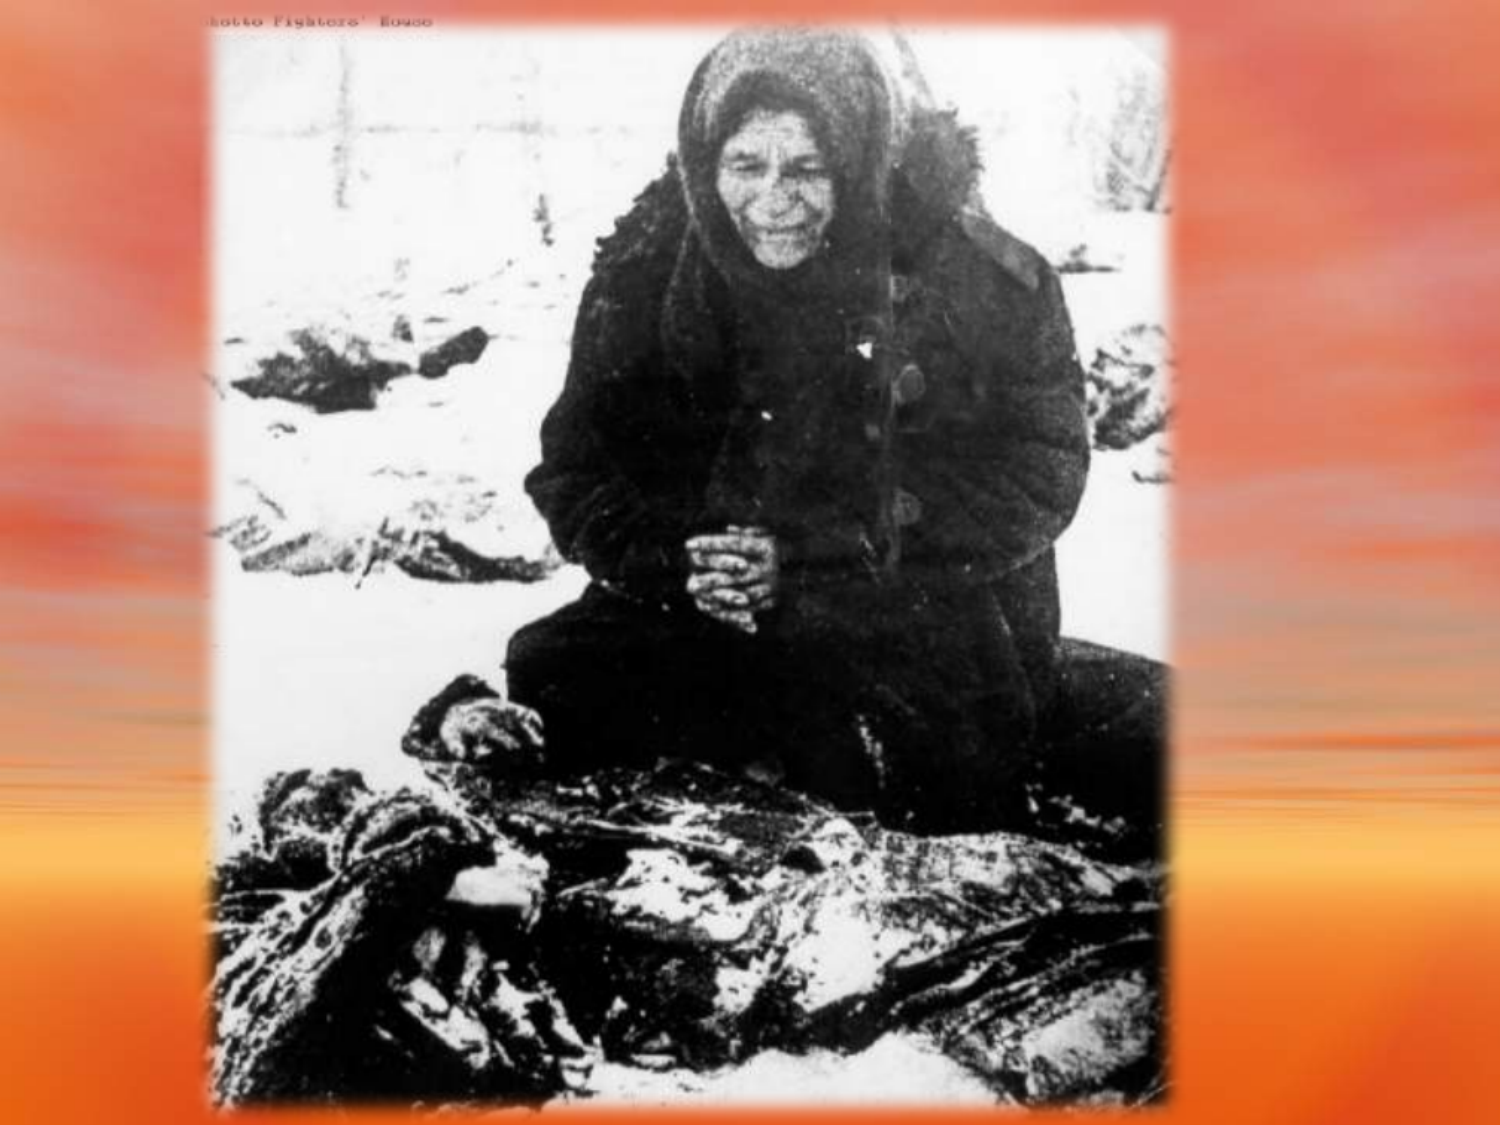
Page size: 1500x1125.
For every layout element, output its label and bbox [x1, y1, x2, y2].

list [194, 8, 1188, 1125]
picture [0, 0, 1500, 1125]
